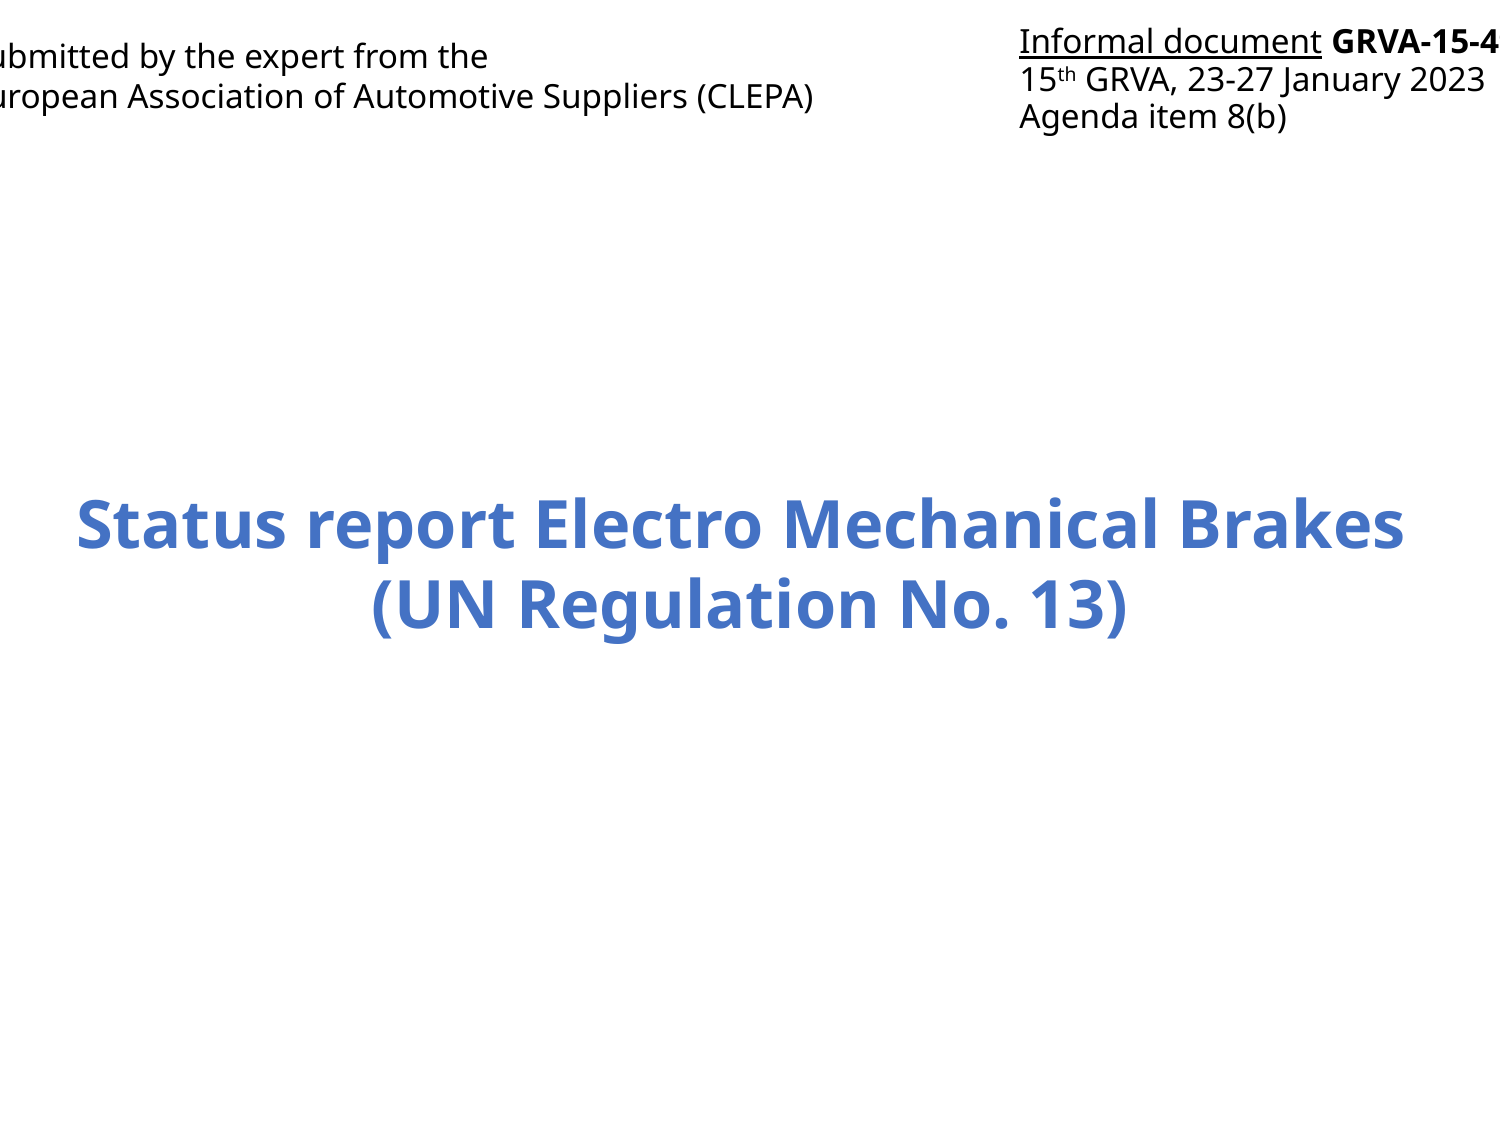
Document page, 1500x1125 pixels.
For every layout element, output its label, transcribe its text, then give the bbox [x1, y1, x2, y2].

text_box Submitted by the expert from the European Association of Automotive Suppliers (CLEPA) [0, 27, 830, 123]
text_box Status report Electro Mechanical Brakes (UN Regulation No. 13) [61, 474, 1439, 649]
text_box Informal document GRVA-15-49 15th GRVA, 23-27 January 2023 Agenda item 8(b) [975, 27, 1500, 143]
